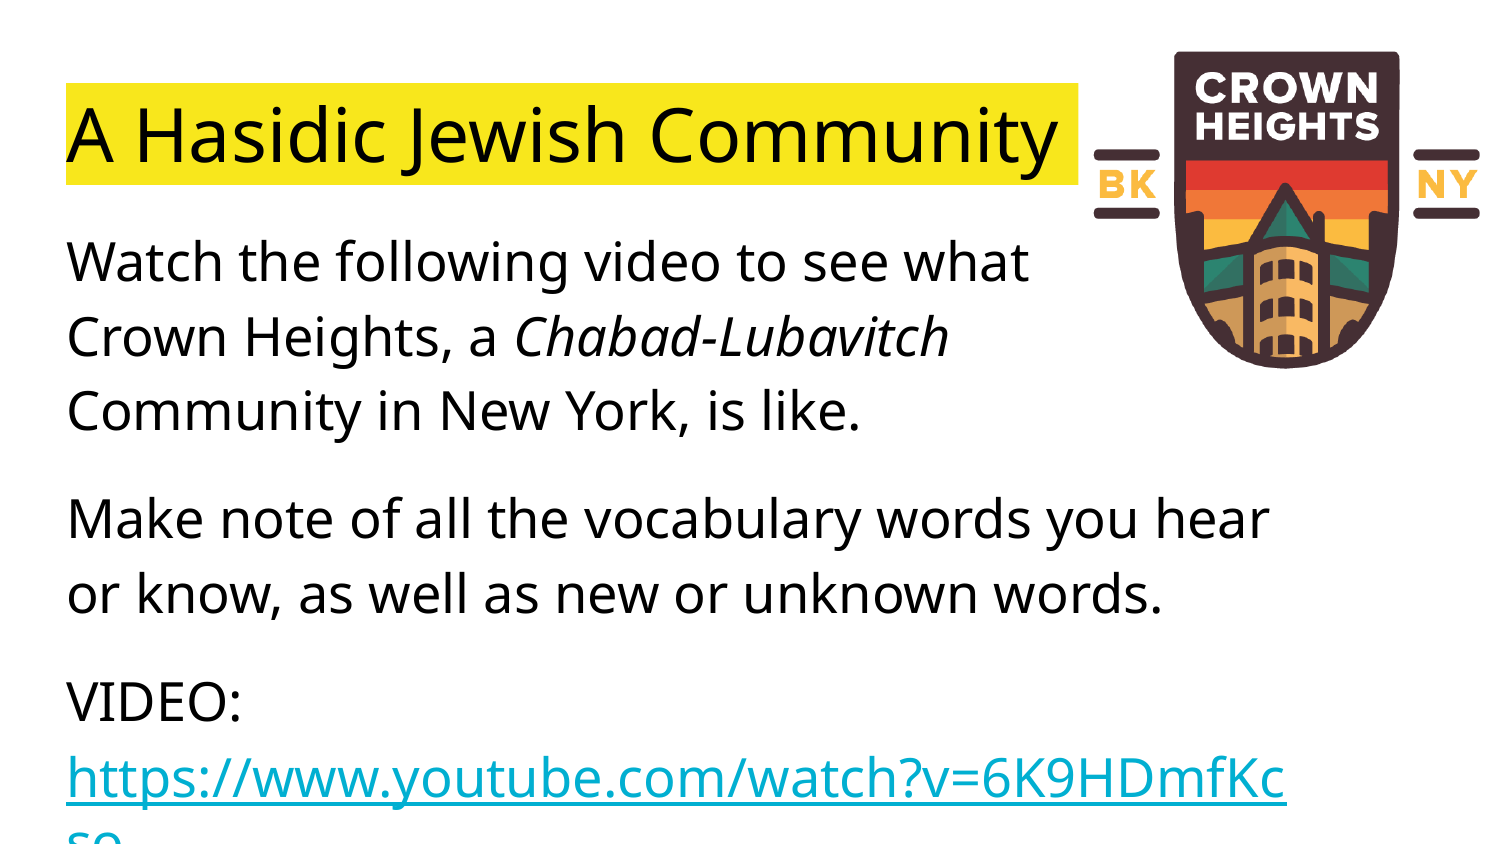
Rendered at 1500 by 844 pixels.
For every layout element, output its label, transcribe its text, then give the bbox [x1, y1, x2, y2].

picture [1078, 43, 1500, 379]
title A Hasidic Jewish Community in NYC [51, 72, 1072, 167]
list Watch the following video to see what Crown Heights, a Chabad-Lubavitch Community in New York, is like. Make note of all the vocabulary words you hear or know, as well as new or unknown words. VIDEO: https://www.youtube.com/watch?v=6K9HDmfKcso [51, 202, 1322, 750]
